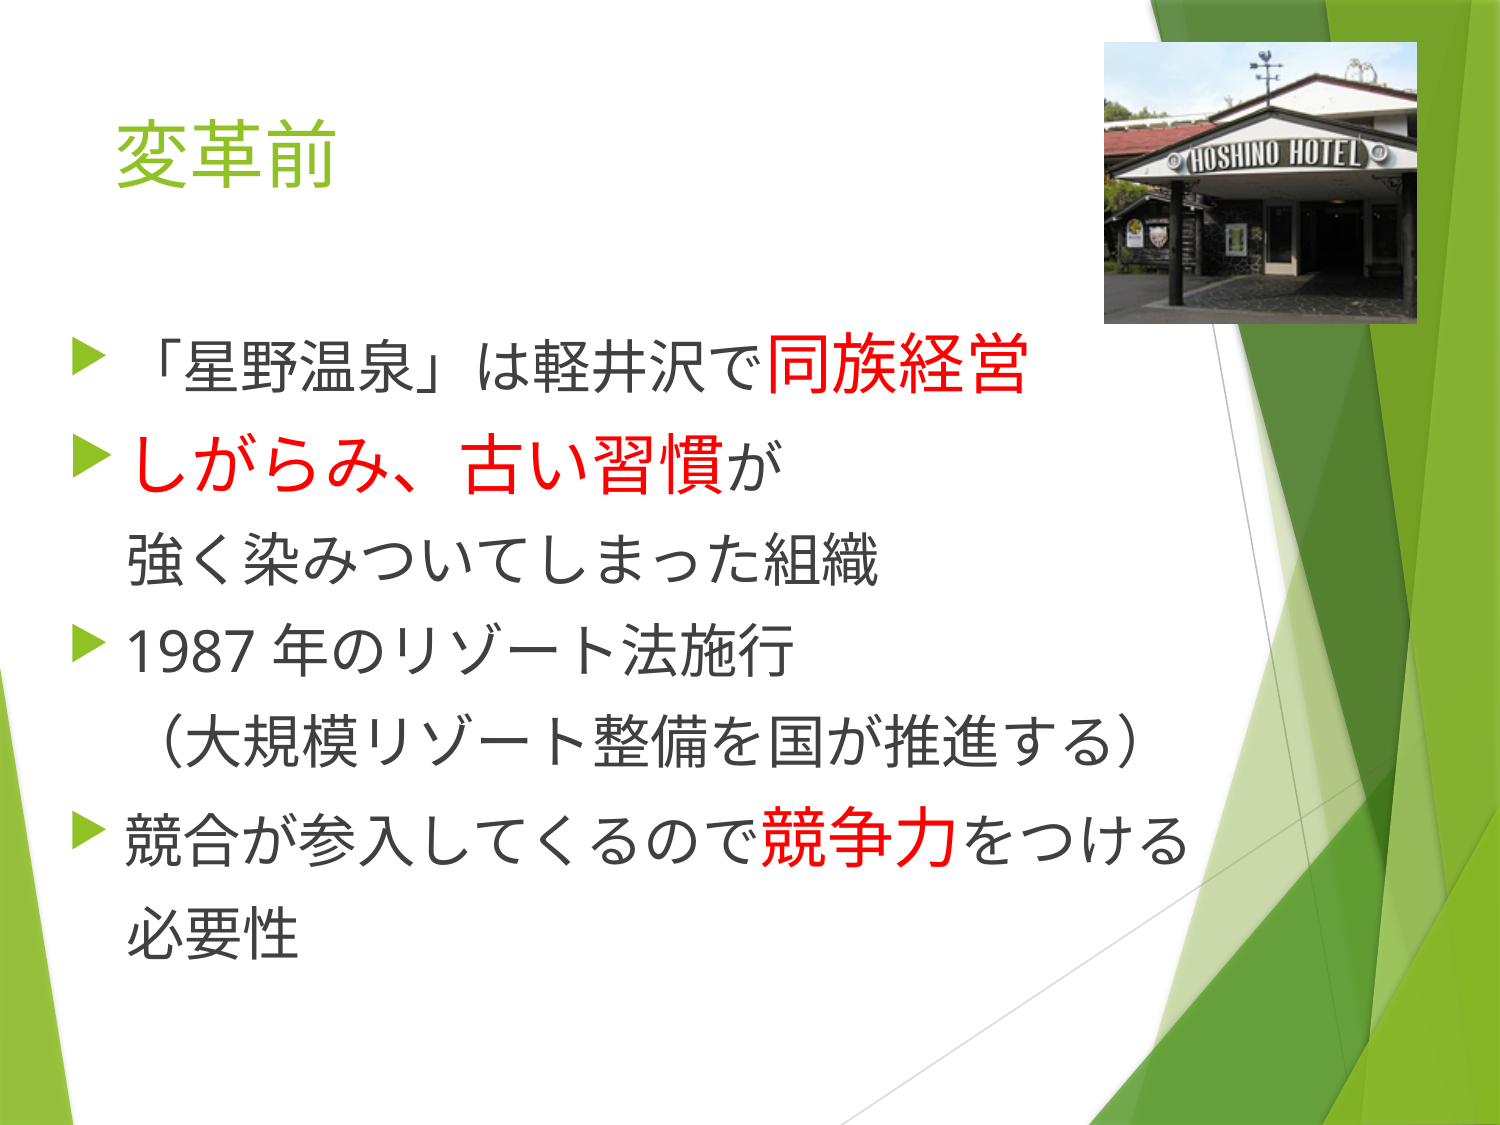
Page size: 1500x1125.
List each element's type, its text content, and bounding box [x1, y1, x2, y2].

list 「星野温泉」は軽井沢で同族経営 しがらみ、古い習慣が 強く染みついてしまった組織 1987年のリゾート法施行 （大規模リゾート整備を国が推進する） 競合が参入してくるので競争力をつける 必要性 [53, 314, 1282, 988]
title 変革前 [99, 99, 1099, 314]
picture [1103, 42, 1418, 325]
